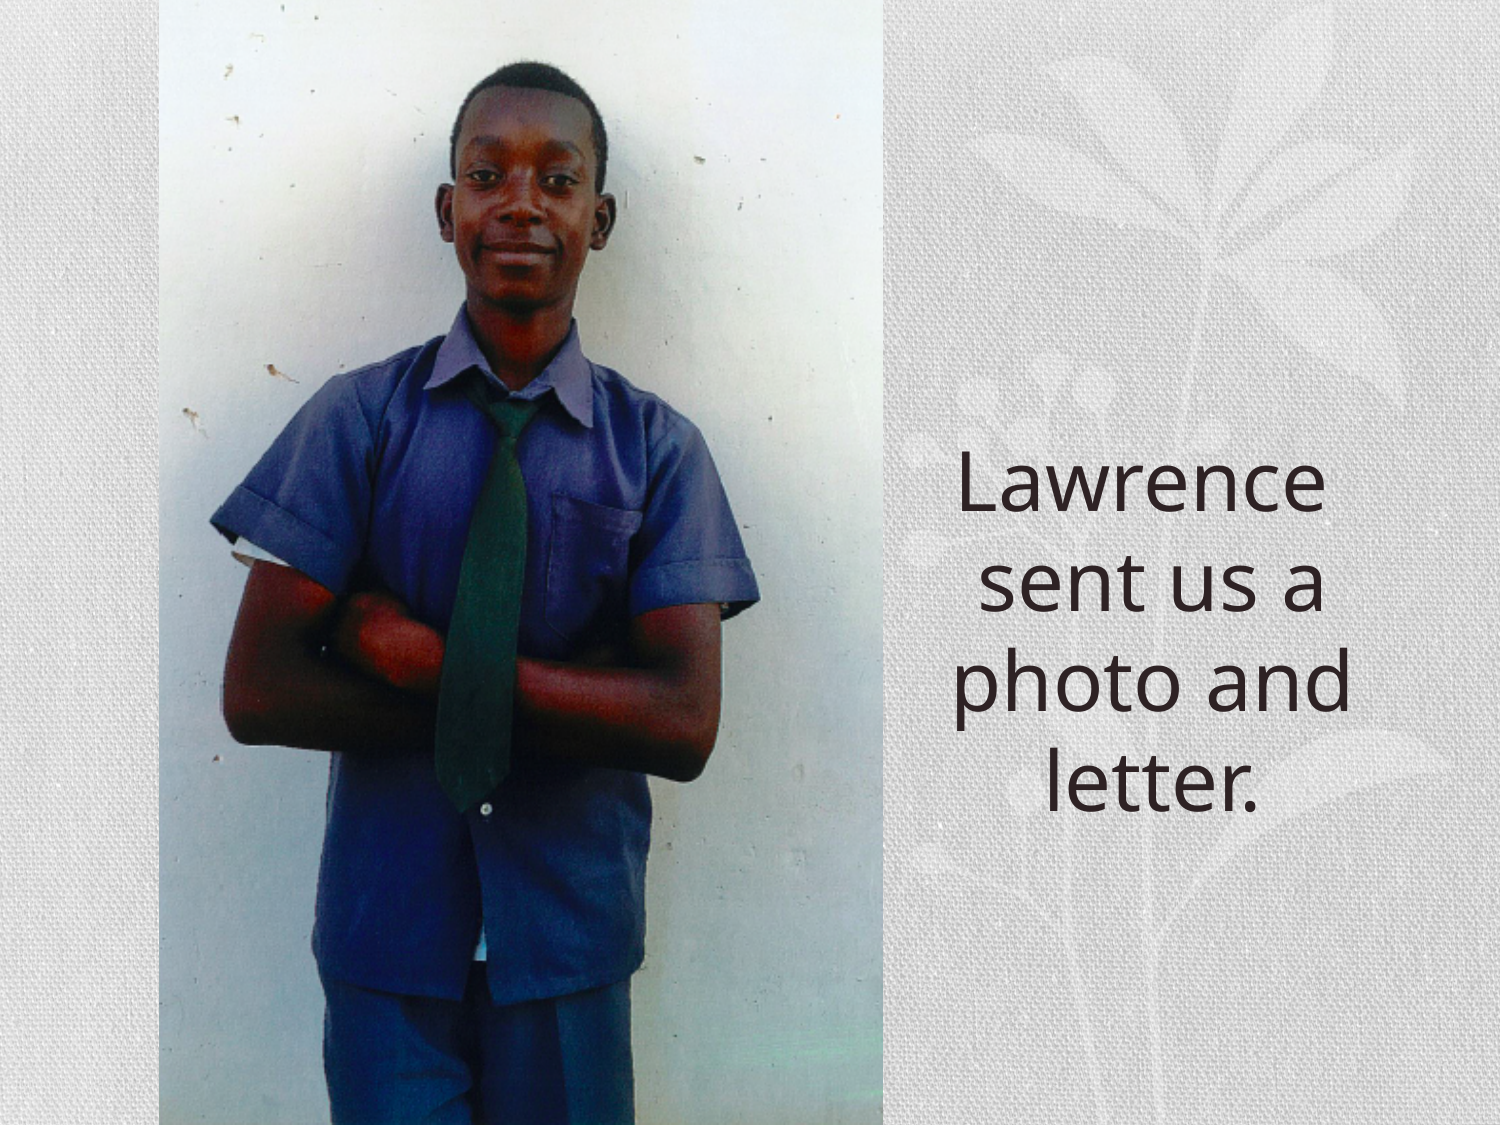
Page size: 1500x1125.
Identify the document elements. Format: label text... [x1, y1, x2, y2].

text_box Lawrence sent us a photo and letter. [915, 420, 1391, 836]
picture [159, 0, 883, 1125]
